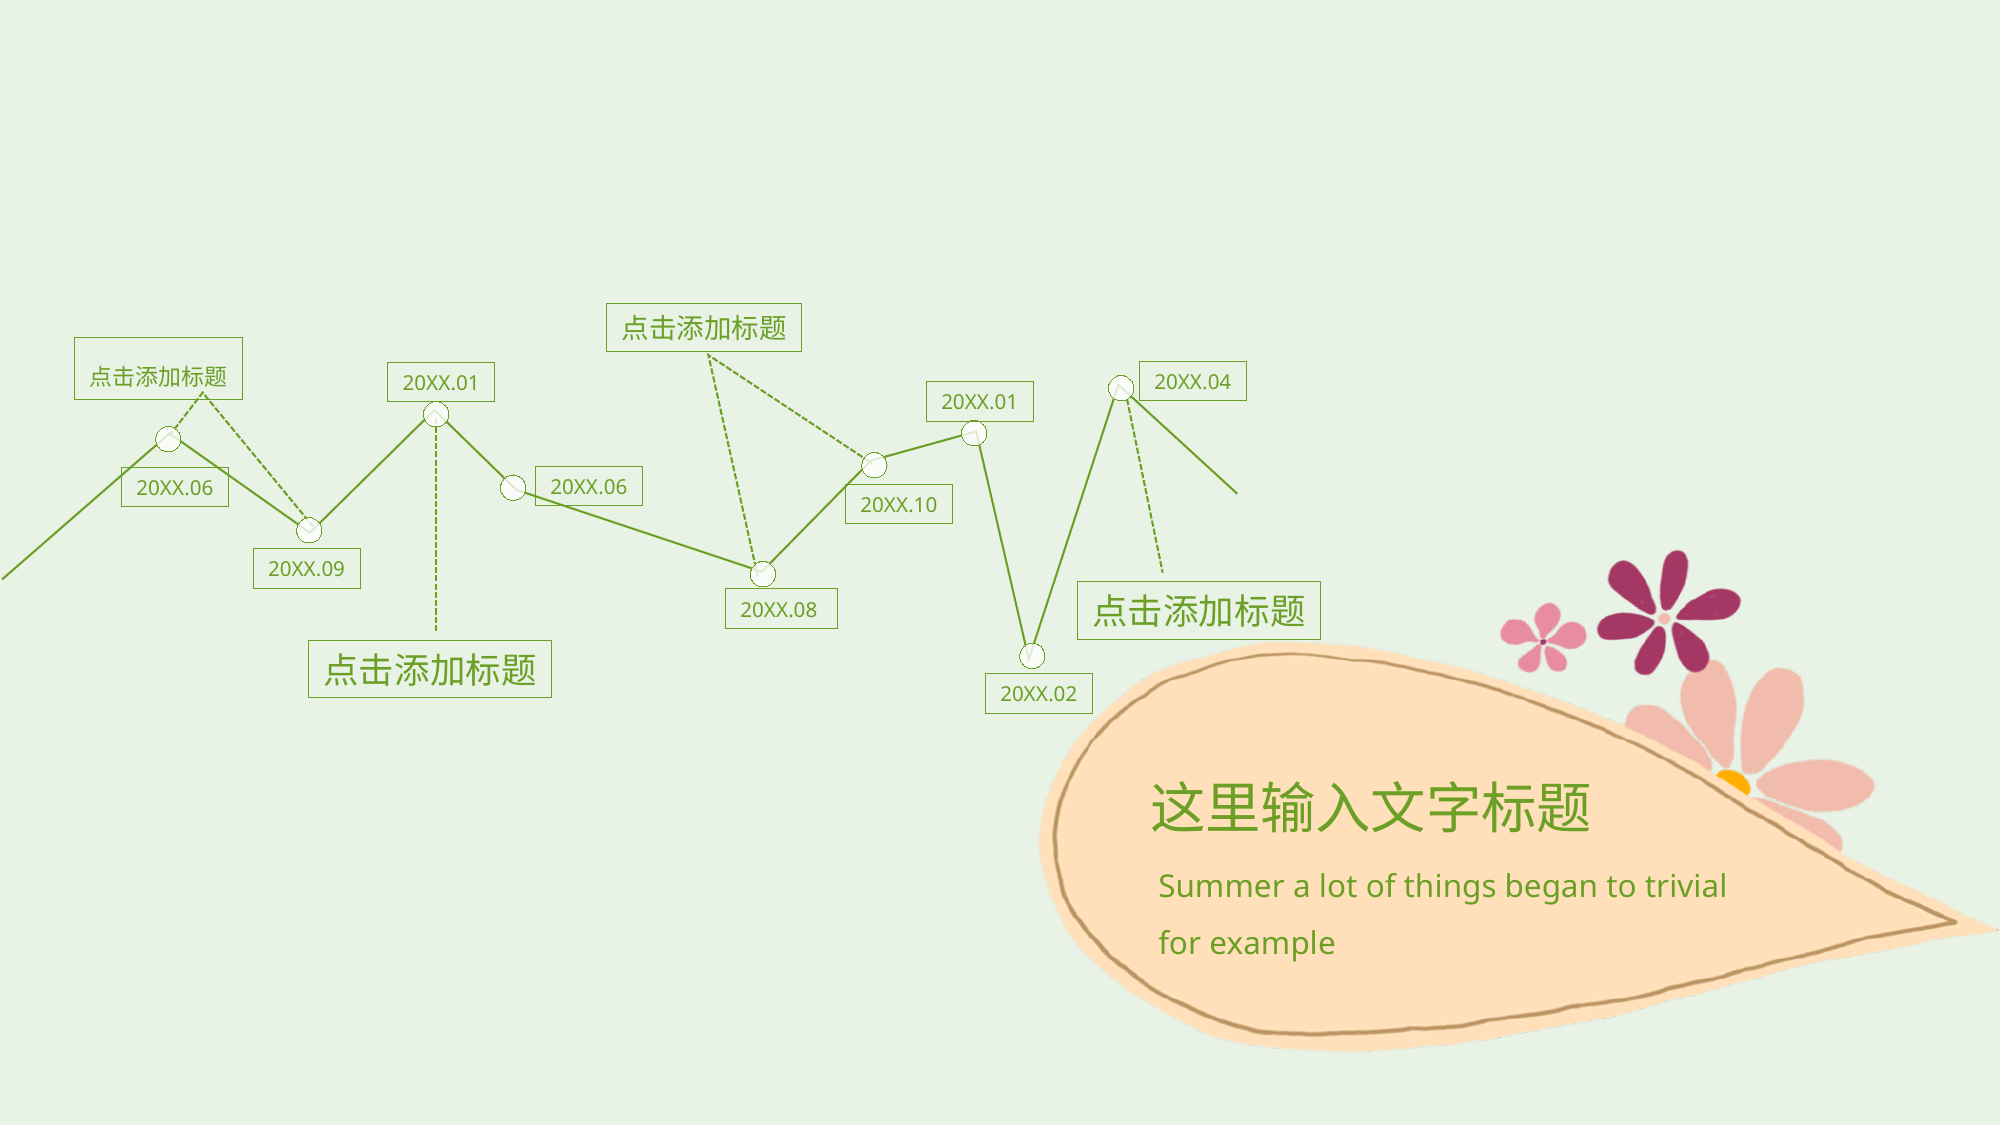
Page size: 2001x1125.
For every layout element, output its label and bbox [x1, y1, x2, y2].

text_box [1075, 399, 1323, 640]
text_box [1108, 360, 1249, 399]
text_box [983, 643, 1095, 714]
text_box [554, 507, 605, 542]
text_box [63, 337, 314, 527]
text_box [605, 303, 873, 577]
text_box [1, 524, 250, 581]
text_box [898, 444, 1029, 643]
text_box [250, 517, 363, 589]
text_box [843, 452, 955, 525]
picture [1029, 460, 2000, 1125]
text_box [385, 362, 498, 427]
text_box [119, 426, 231, 508]
text_box [500, 466, 645, 507]
text_box [924, 381, 1036, 446]
text_box [306, 418, 554, 699]
text_box [722, 561, 841, 630]
